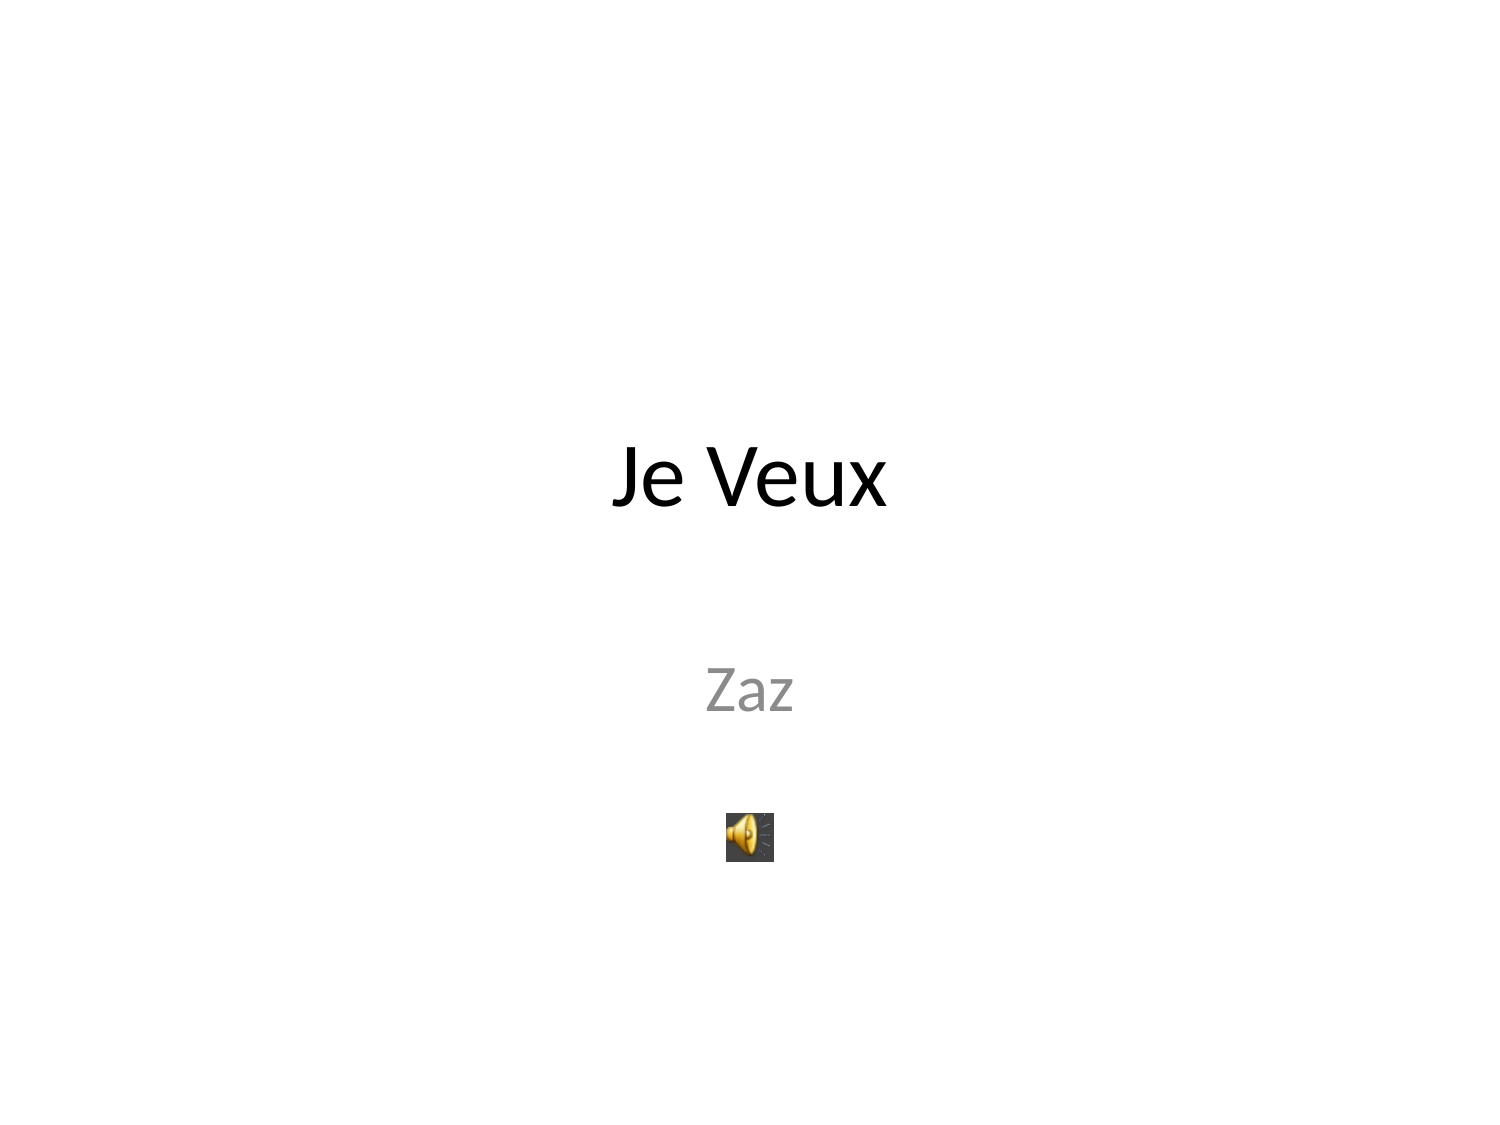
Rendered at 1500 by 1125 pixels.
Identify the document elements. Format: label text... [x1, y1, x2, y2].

subtitle Zaz [225, 637, 1275, 925]
picture [724, 812, 776, 863]
title Je Veux [112, 349, 1388, 591]
